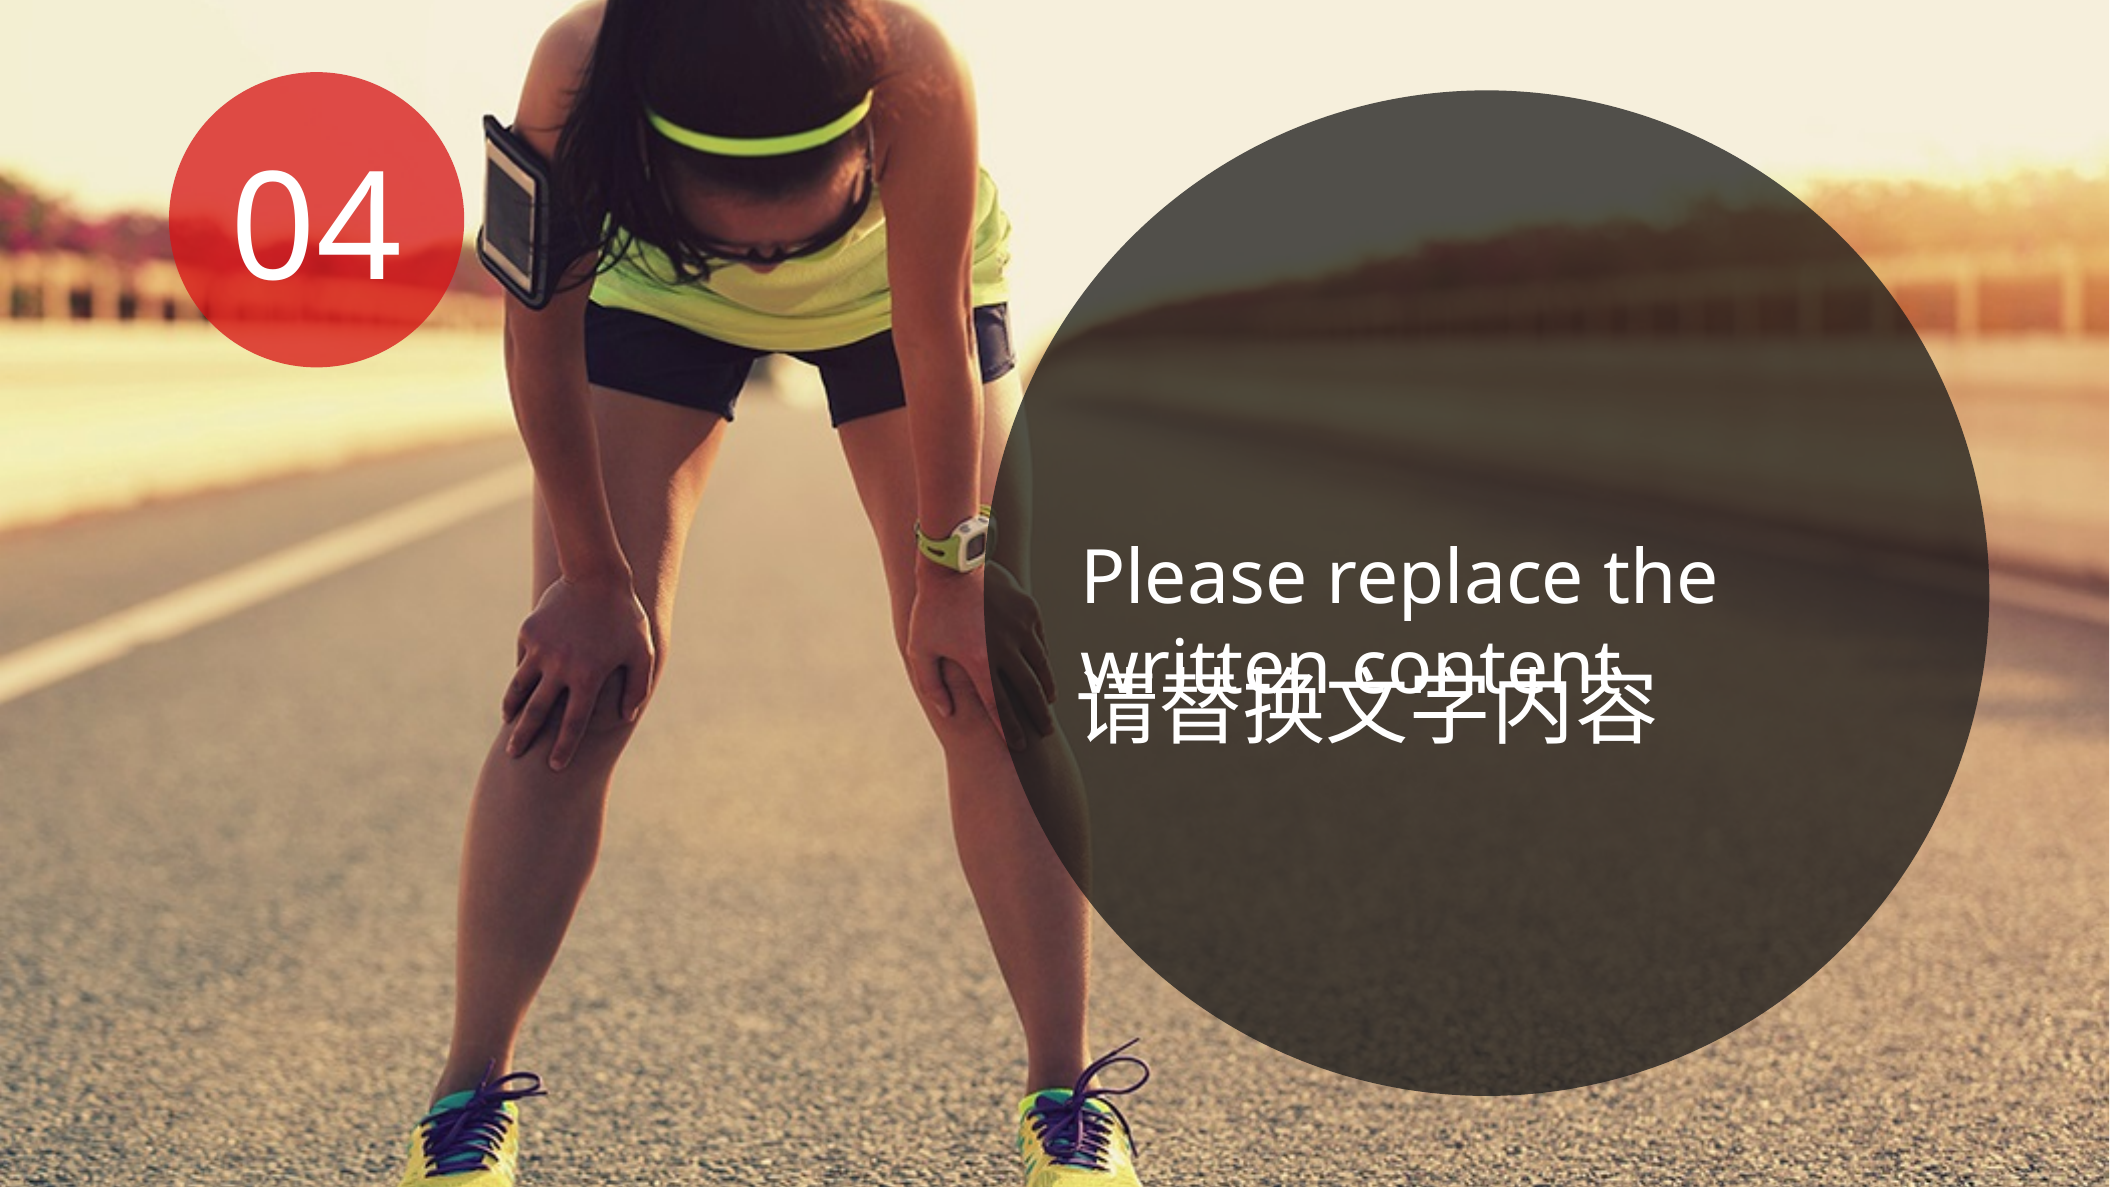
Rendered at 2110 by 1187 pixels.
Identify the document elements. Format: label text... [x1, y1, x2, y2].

text_box [982, 89, 1991, 1097]
text_box Please replace the written content [1065, 521, 1973, 716]
text_box 请替换文字内容 [1033, 627, 1673, 762]
text_box 04 [167, 71, 466, 369]
text_box [0, 0, 2110, 1187]
